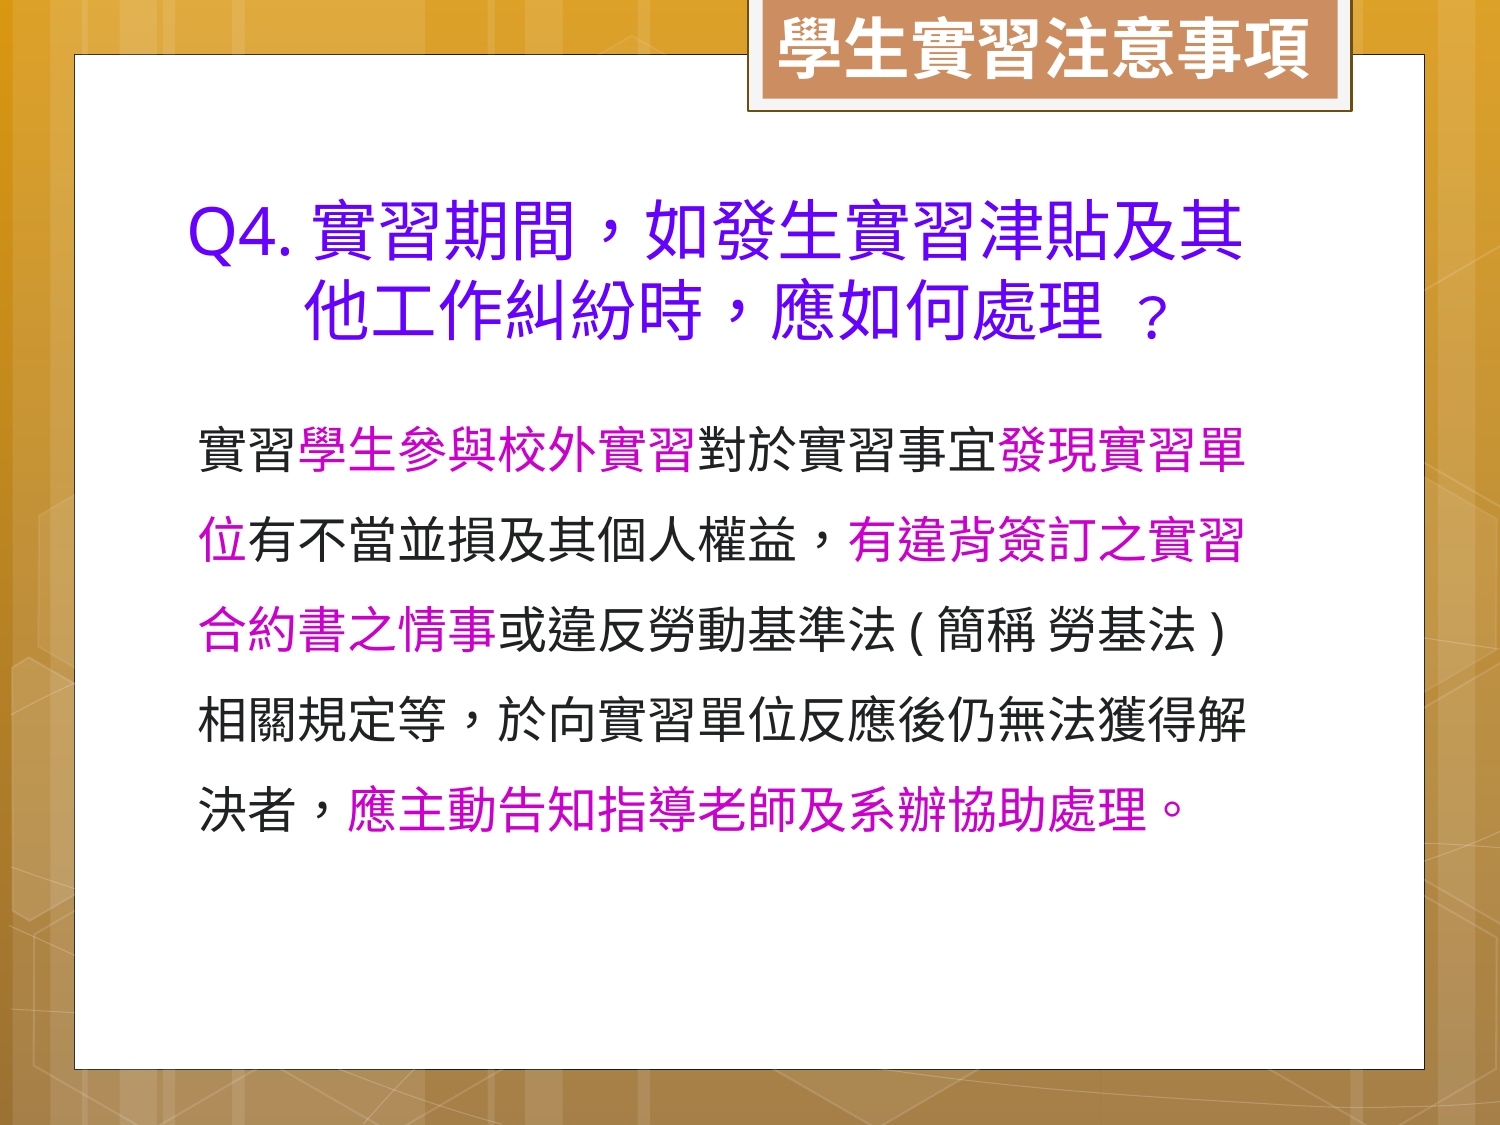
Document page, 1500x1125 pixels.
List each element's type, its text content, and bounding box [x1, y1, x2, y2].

list 實習學生參與校外實習對於實習事宜發現實習單位有不當並損及其個人權益，有違背簽訂之實習合約書之情事或違反勞動基準法(簡稱 勞基法)相關規定等，於向實習單位反應後仍無法獲得解決者，應主動告知指導老師及系辦協助處理。 [171, 381, 1283, 957]
title Q4.實習期間，如發生實習津貼及其他工作糾紛時，應如何處理 ﹖ [171, 168, 1324, 357]
